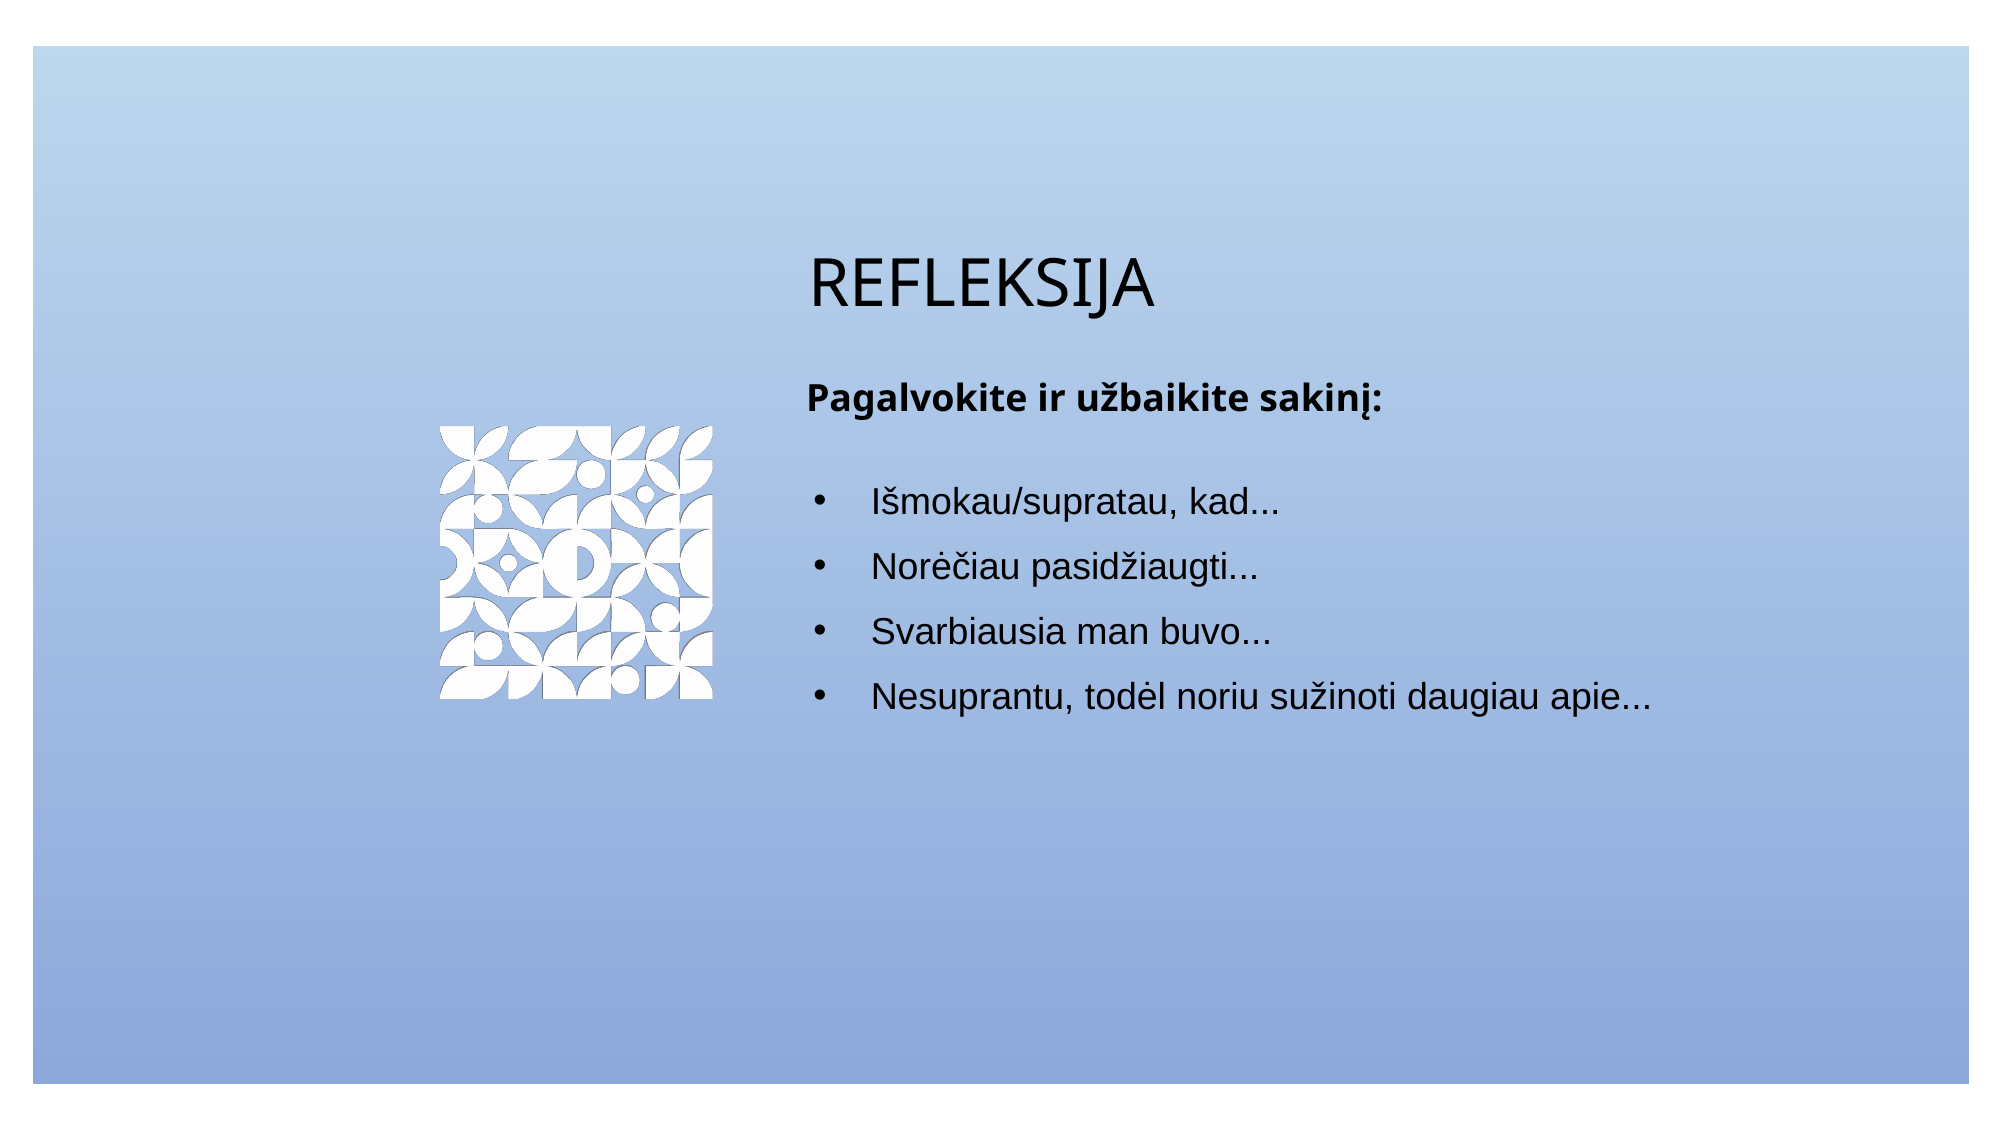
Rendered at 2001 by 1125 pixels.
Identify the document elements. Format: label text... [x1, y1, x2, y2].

text_box Išmokau/supratau, kad... Norėčiau pasidžiaugti... Svarbiausia man buvo... Nesuprantu, todėl noriu sužinoti daugiau apie... [798, 466, 1799, 724]
picture [439, 426, 713, 699]
text_box [33, 46, 1969, 1084]
text_box Pagalvokite ir užbaikite sakinį: [798, 366, 2000, 426]
text_box Refleksija [800, 231, 1164, 327]
